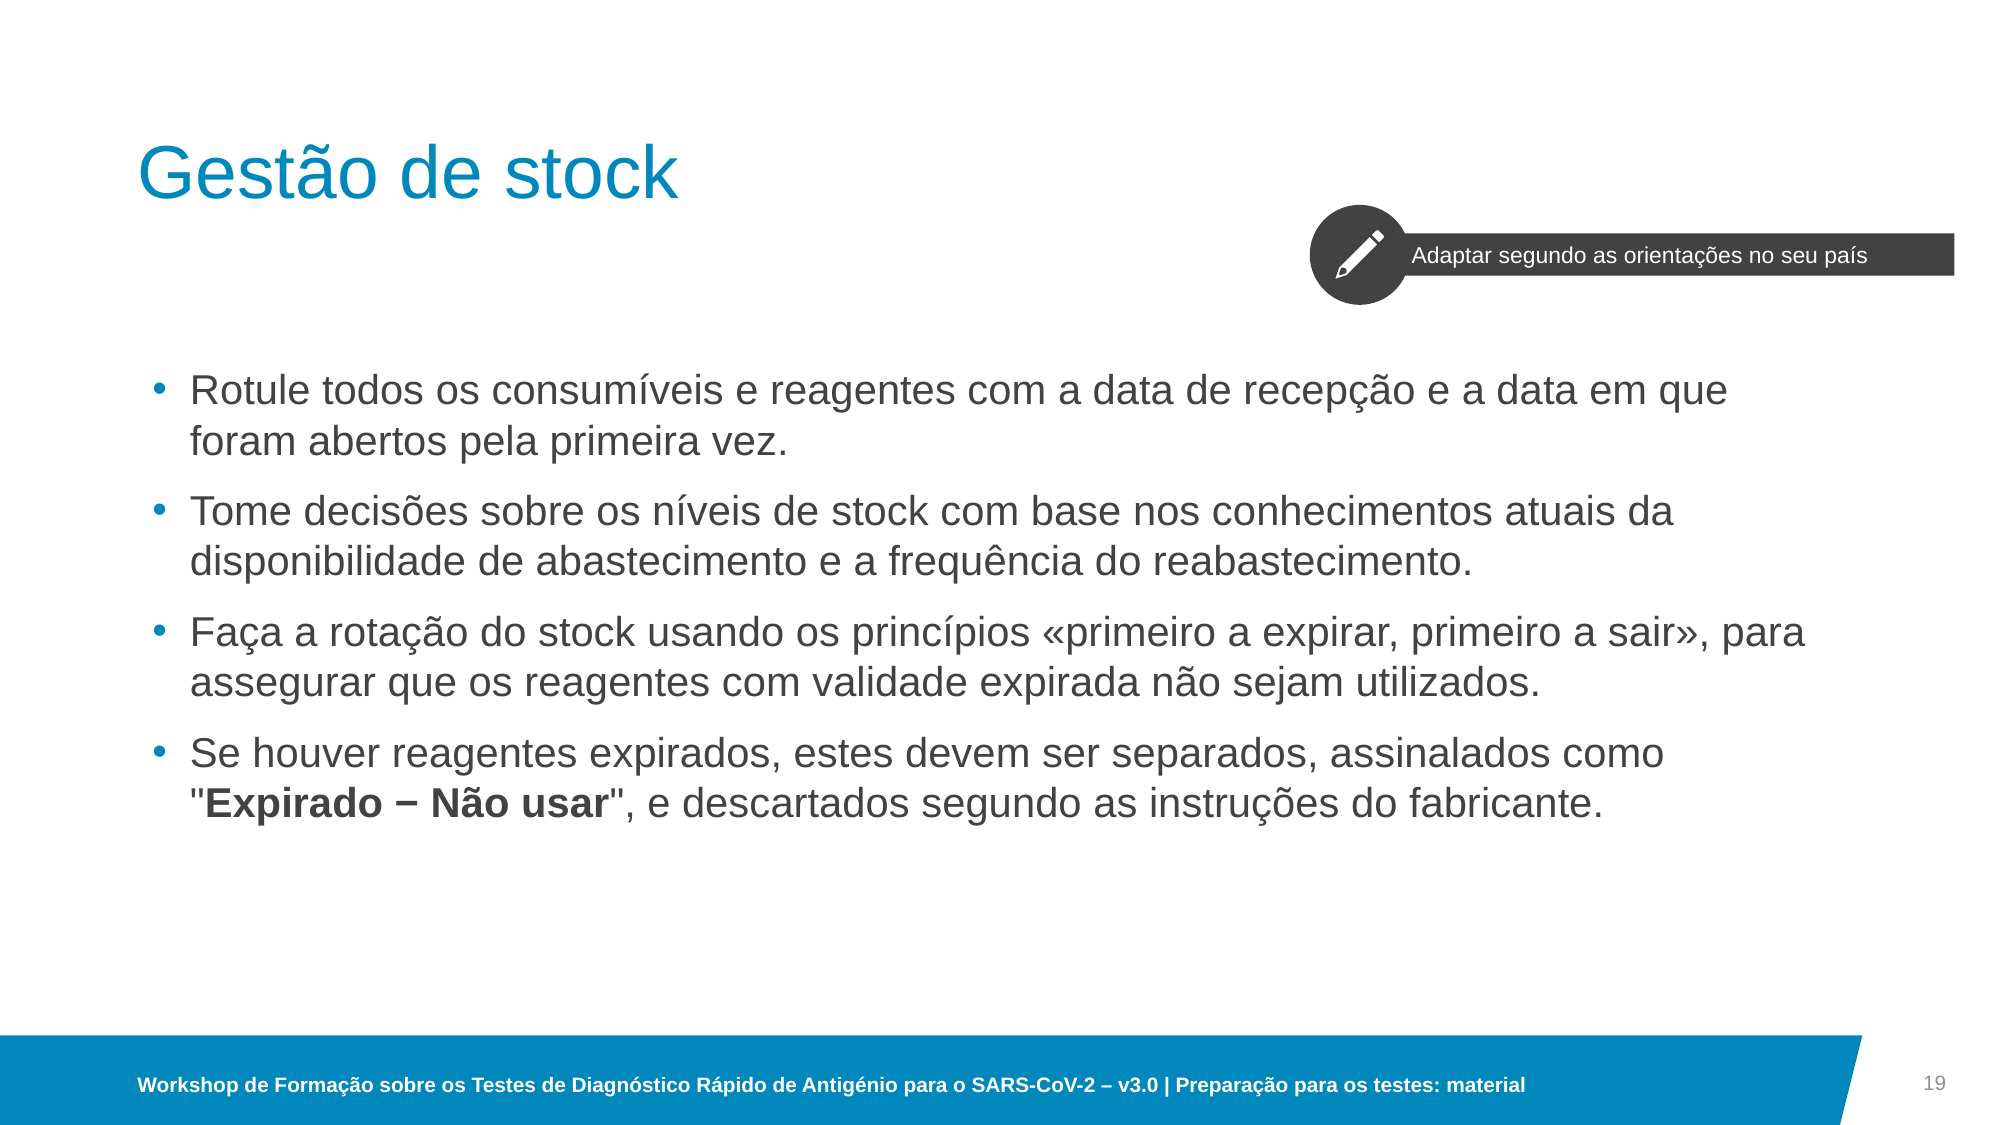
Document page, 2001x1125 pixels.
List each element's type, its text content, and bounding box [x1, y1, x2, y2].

list Rotule todos os consumíveis e reagentes com a data de recepção e a data em que foram abertos pela primeira vez. Tome decisões sobre os níveis de stock com base nos conhecimentos atuais da disponibilidade de abastecimento e a frequência do reabastecimento. Faça a rotação do stock usando os princípios «primeiro a expirar, primeiro a sair», para assegurar que os reagentes com validade expirada não sejam utilizados. Se houver reagentes expirados, estes devem ser separados, assinalados como "Expirado − Não usar", e descartados segundo as instruções do fabricante. [137, 284, 1863, 1014]
title Gestão de stock [137, 59, 1863, 215]
footer Workshop de Formação sobre os Testes de Diagnóstico Rápido de Antigénio para o SARS-CoV-2 – v3.0 | Preparação para os testes: material [137, 1042, 1661, 1125]
slide_number 19 [1862, 1035, 1947, 1125]
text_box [1310, 205, 1955, 304]
